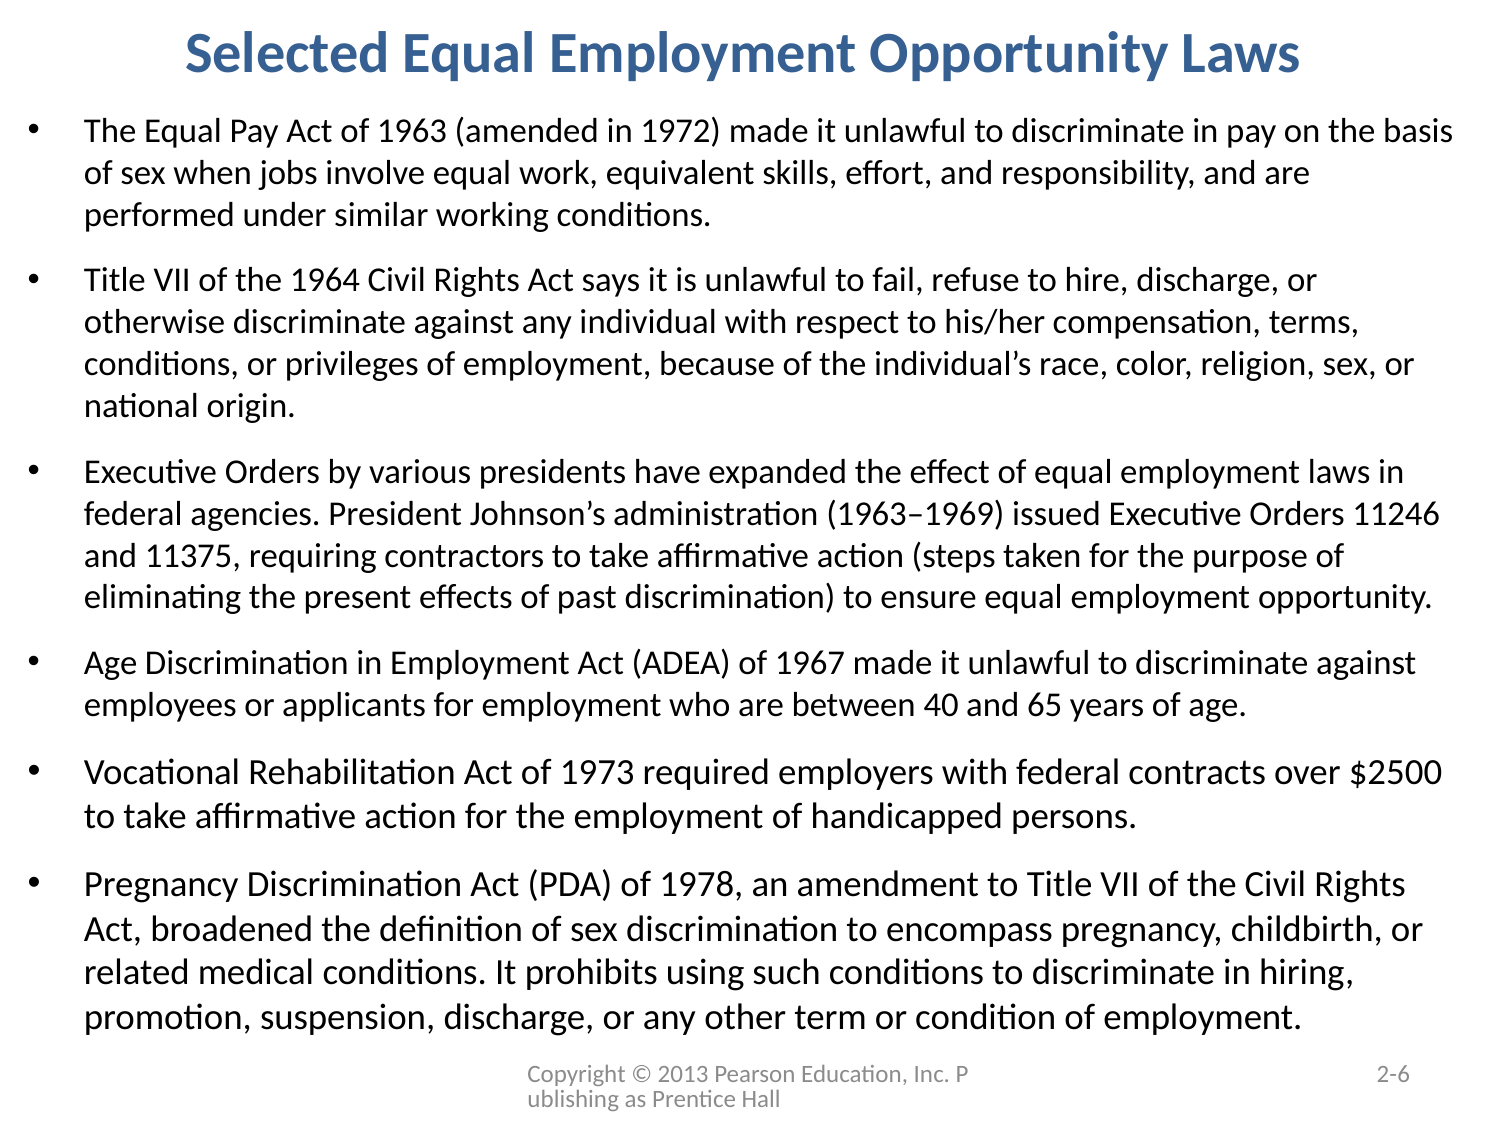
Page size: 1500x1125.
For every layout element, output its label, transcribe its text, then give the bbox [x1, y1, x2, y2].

slide_number 2-6 [1074, 1042, 1425, 1103]
title Selected Equal Employment Opportunity Laws [75, 45, 1425, 53]
footer Copyright © 2013 Pearson Education, Inc. Publishing as Prentice Hall [512, 1042, 988, 1103]
list The Equal Pay Act of 1963 (amended in 1972) made it unlawful to discriminate in pay on the basis of sex when jobs involve equal work, equivalent skills, effort, and responsibility, and are performed under similar working conditions. Title VII of the 1964 Civil Rights Act says it is unlawful to fail, refuse to hire, discharge, or otherwise discriminate against any individual with respect to his/her compensation, terms, conditions, or privileges of employment, because of the individual’s race, color, religion, sex, or national origin. Executive Orders by various presidents have expanded the effect of equal employment laws in federal agencies. President Johnson’s administration (1963–1969) issued Executive Orders 11246 and 11375, requiring contractors to take affirmative action (steps taken for the purpose of eliminating the present effects of past discrimination) to ensure equal employment opportunity. Age Discrimination in Employment Act (ADEA) of 1967 made it unlawful to discriminate against employees or applicants for employment who are between 40 and 65 years of age. Vocational Rehabilitation Act of 1973 required employers with federal contracts over $2500 to take affirmative action for the employment of handicapped persons. Pregnancy Discrimination Act (PDA) of 1978, an amendment to Title VII of the Civil Rights Act, broadened the definition of sex discrimination to encompass pregnancy, childbirth, or related medical conditions. It prohibits using such conditions to discriminate in hiring, promotion, suspension, discharge, or any other term or condition of employment. [12, 99, 1475, 1063]
